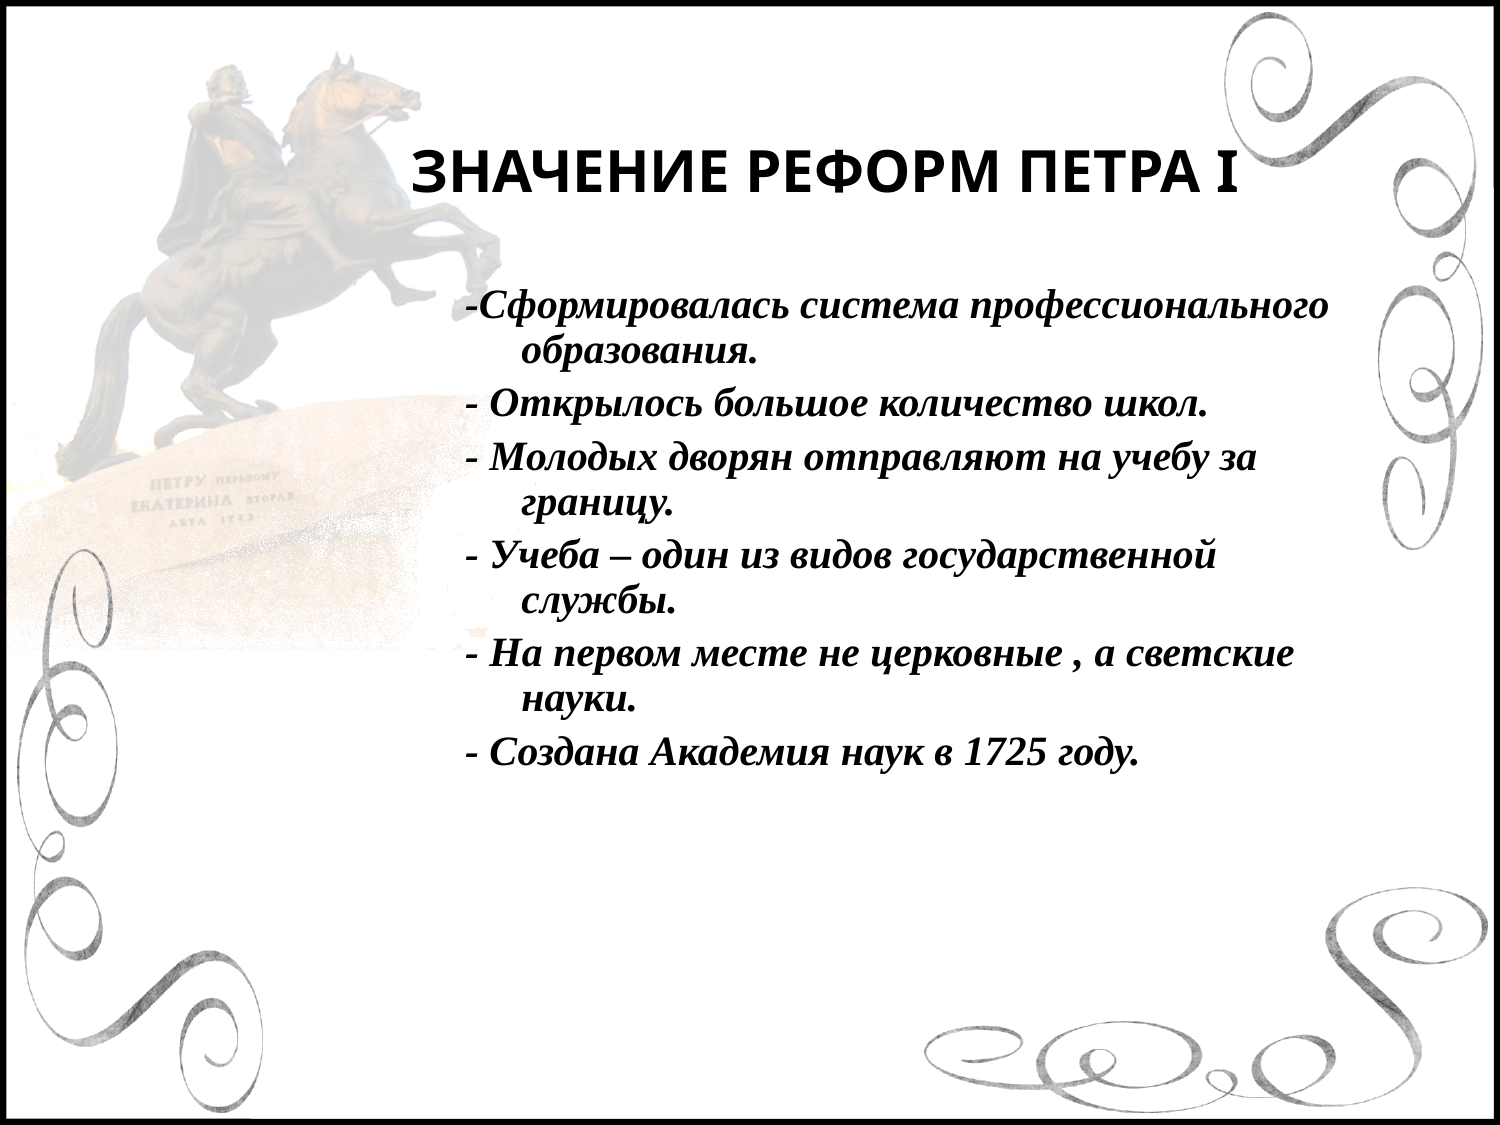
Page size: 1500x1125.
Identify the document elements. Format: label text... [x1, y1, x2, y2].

picture [924, 887, 1488, 1113]
picture [0, 0, 536, 1113]
title Значение реформ Петра I [540, 99, 1219, 238]
list -Сформировалась система профессионального образования. - Открылось большое количество школ. - Молодых дворян отправляют на учебу за границу. - Учеба – один из видов государственной службы. - На первом месте не церковные , а светские науки. - Создана Академия наук в 1725 году. [449, 274, 1363, 988]
picture [1224, 12, 1483, 551]
